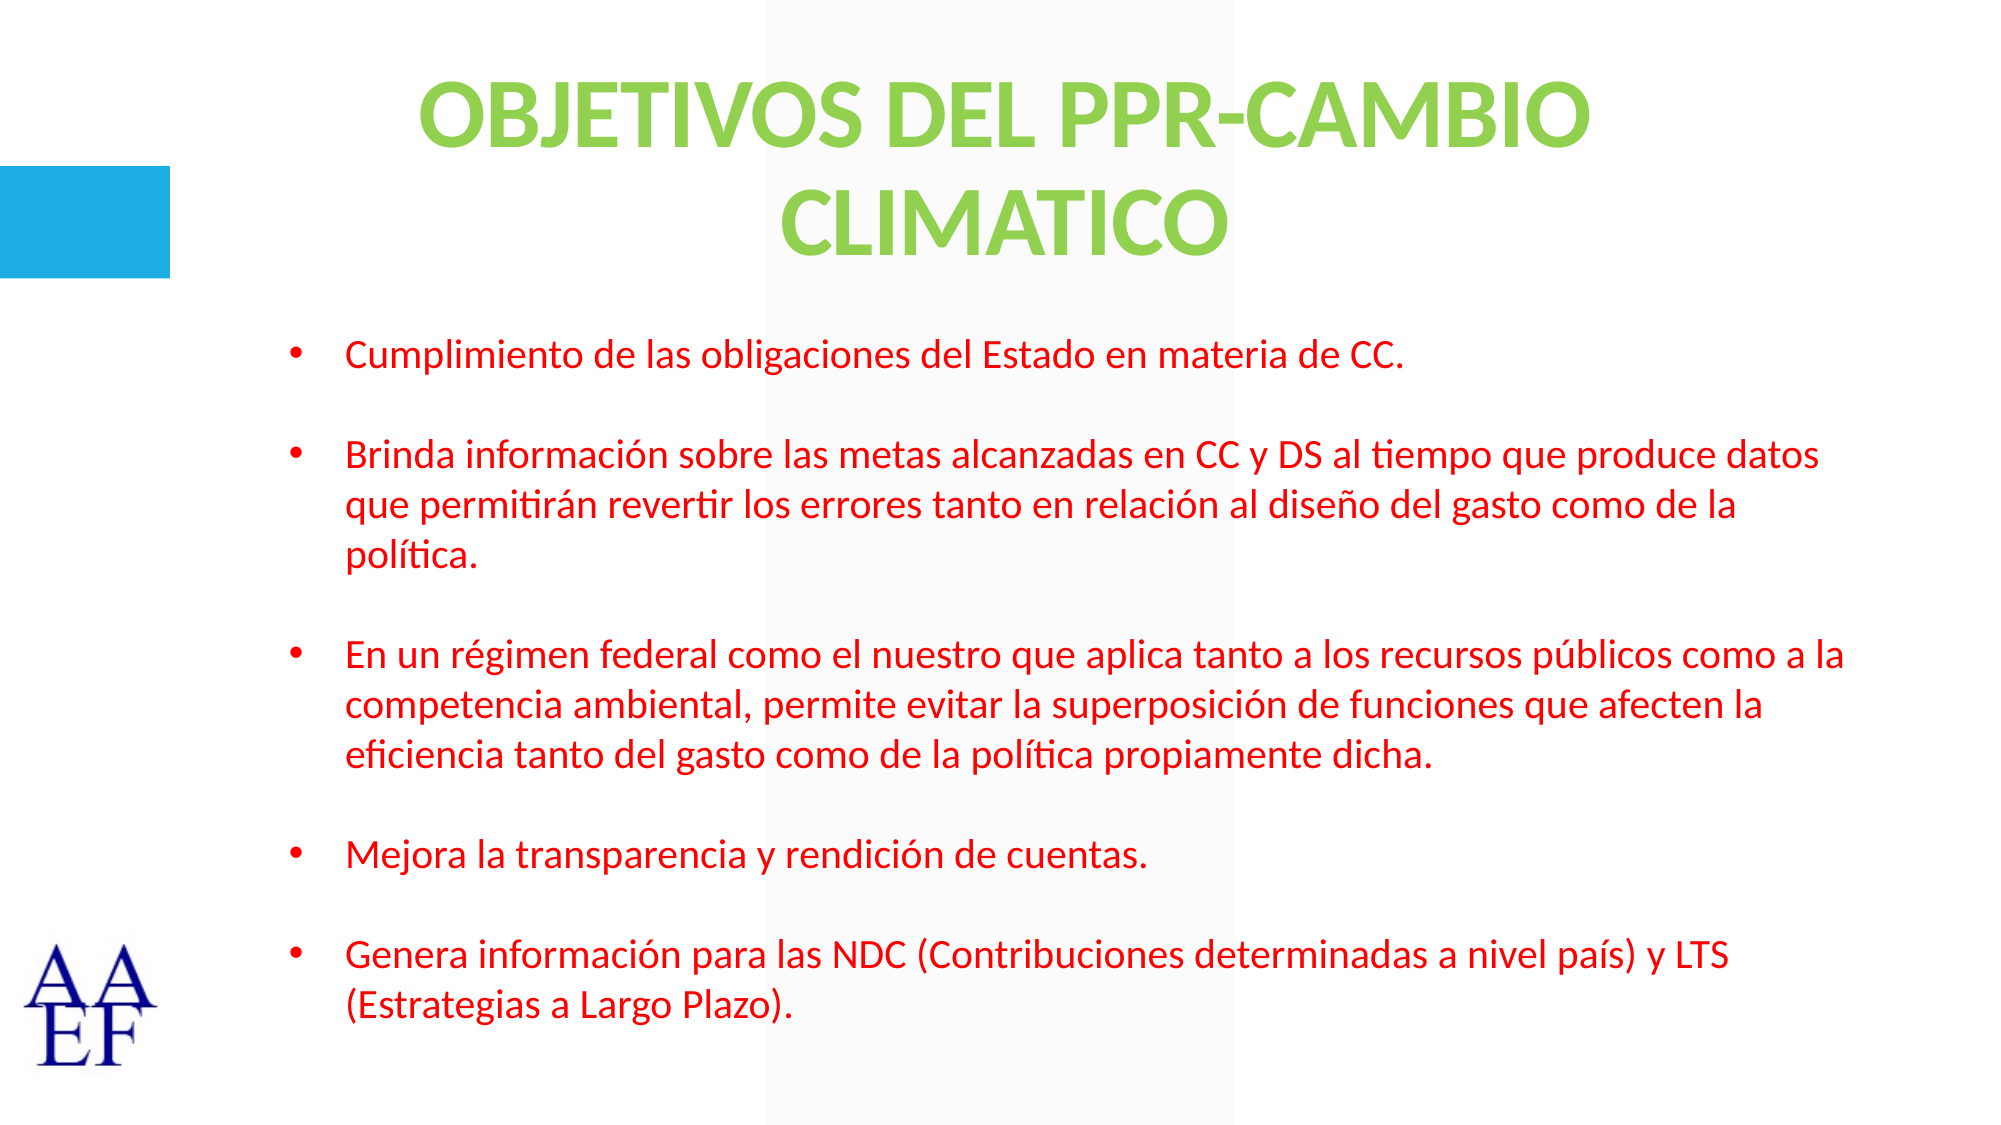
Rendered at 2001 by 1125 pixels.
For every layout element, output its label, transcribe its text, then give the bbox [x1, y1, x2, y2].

title OBJETIVOS DEL PPR-CAMBIO CLIMATICO [180, 47, 1830, 285]
picture [23, 924, 158, 1088]
text_box Cumplimiento de las obligaciones del Estado en materia de CC. Brinda información sobre las metas alcanzadas en CC y DS al tiempo que produce datos que permitirán revertir los errores tanto en relación al diseño del gasto como de la política. En un régimen federal como el nuestro que aplica tanto a los recursos públicos como a la competencia ambiental, permite evitar la superposición de funciones que afecten la eficiencia tanto del gasto como de la política propiamente dicha. Mejora la transparencia y rendición de cuentas. Genera información para las NDC (Contribuciones determinadas a nivel país) y LTS (Estrategias a Largo Plazo). [273, 319, 1872, 1035]
